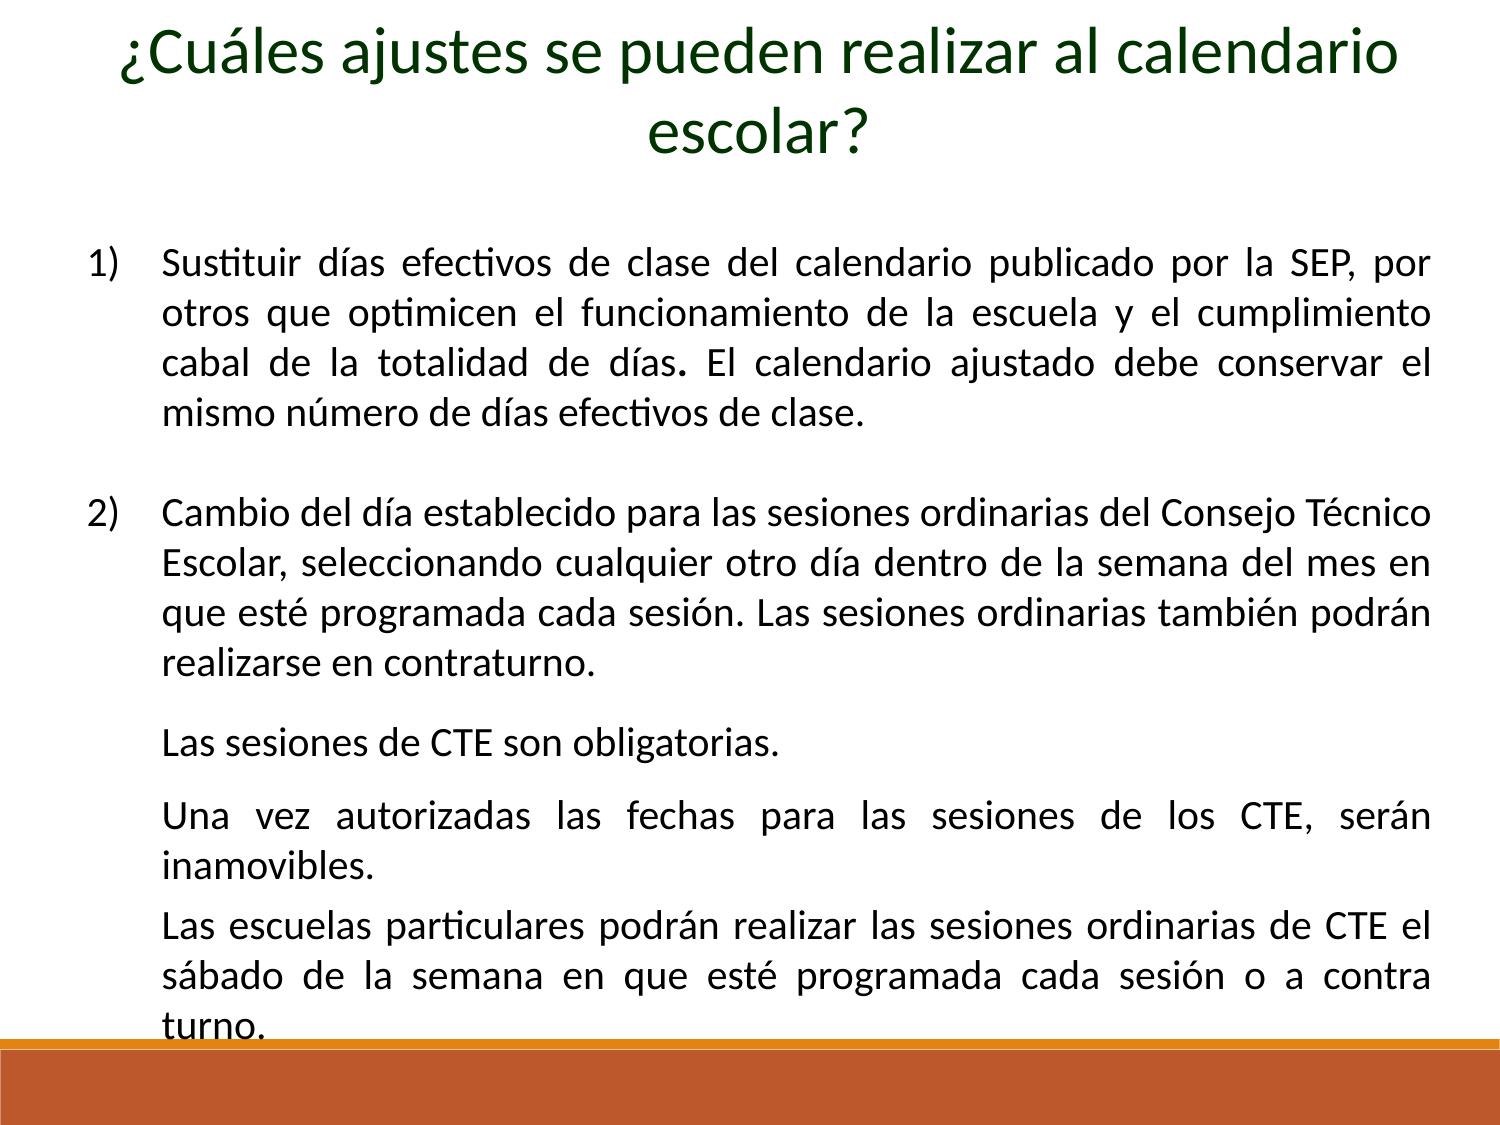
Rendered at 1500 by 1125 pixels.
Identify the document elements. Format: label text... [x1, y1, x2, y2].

text_box ¿Cuáles ajustes se pueden realizar al calendario escolar? Sustituir días efectivos de clase del calendario publicado por la SEP, por otros que optimicen el funcionamiento de la escuela y el cumplimiento cabal de la totalidad de días. El calendario ajustado debe conservar el mismo número de días efectivos de clase. Cambio del día establecido para las sesiones ordinarias del Consejo Técnico Escolar, seleccionando cualquier otro día dentro de la semana del mes en que esté programada cada sesión. Las sesiones ordinarias también podrán realizarse en contraturno. Las sesiones de CTE son obligatorias. Una vez autorizadas las fechas para las sesiones de los CTE, serán inamovibles. Las escuelas particulares podrán realizar las sesiones ordinarias de CTE el sábado de la semana en que esté programada cada sesión o a contra turno. [71, 0, 1448, 1125]
